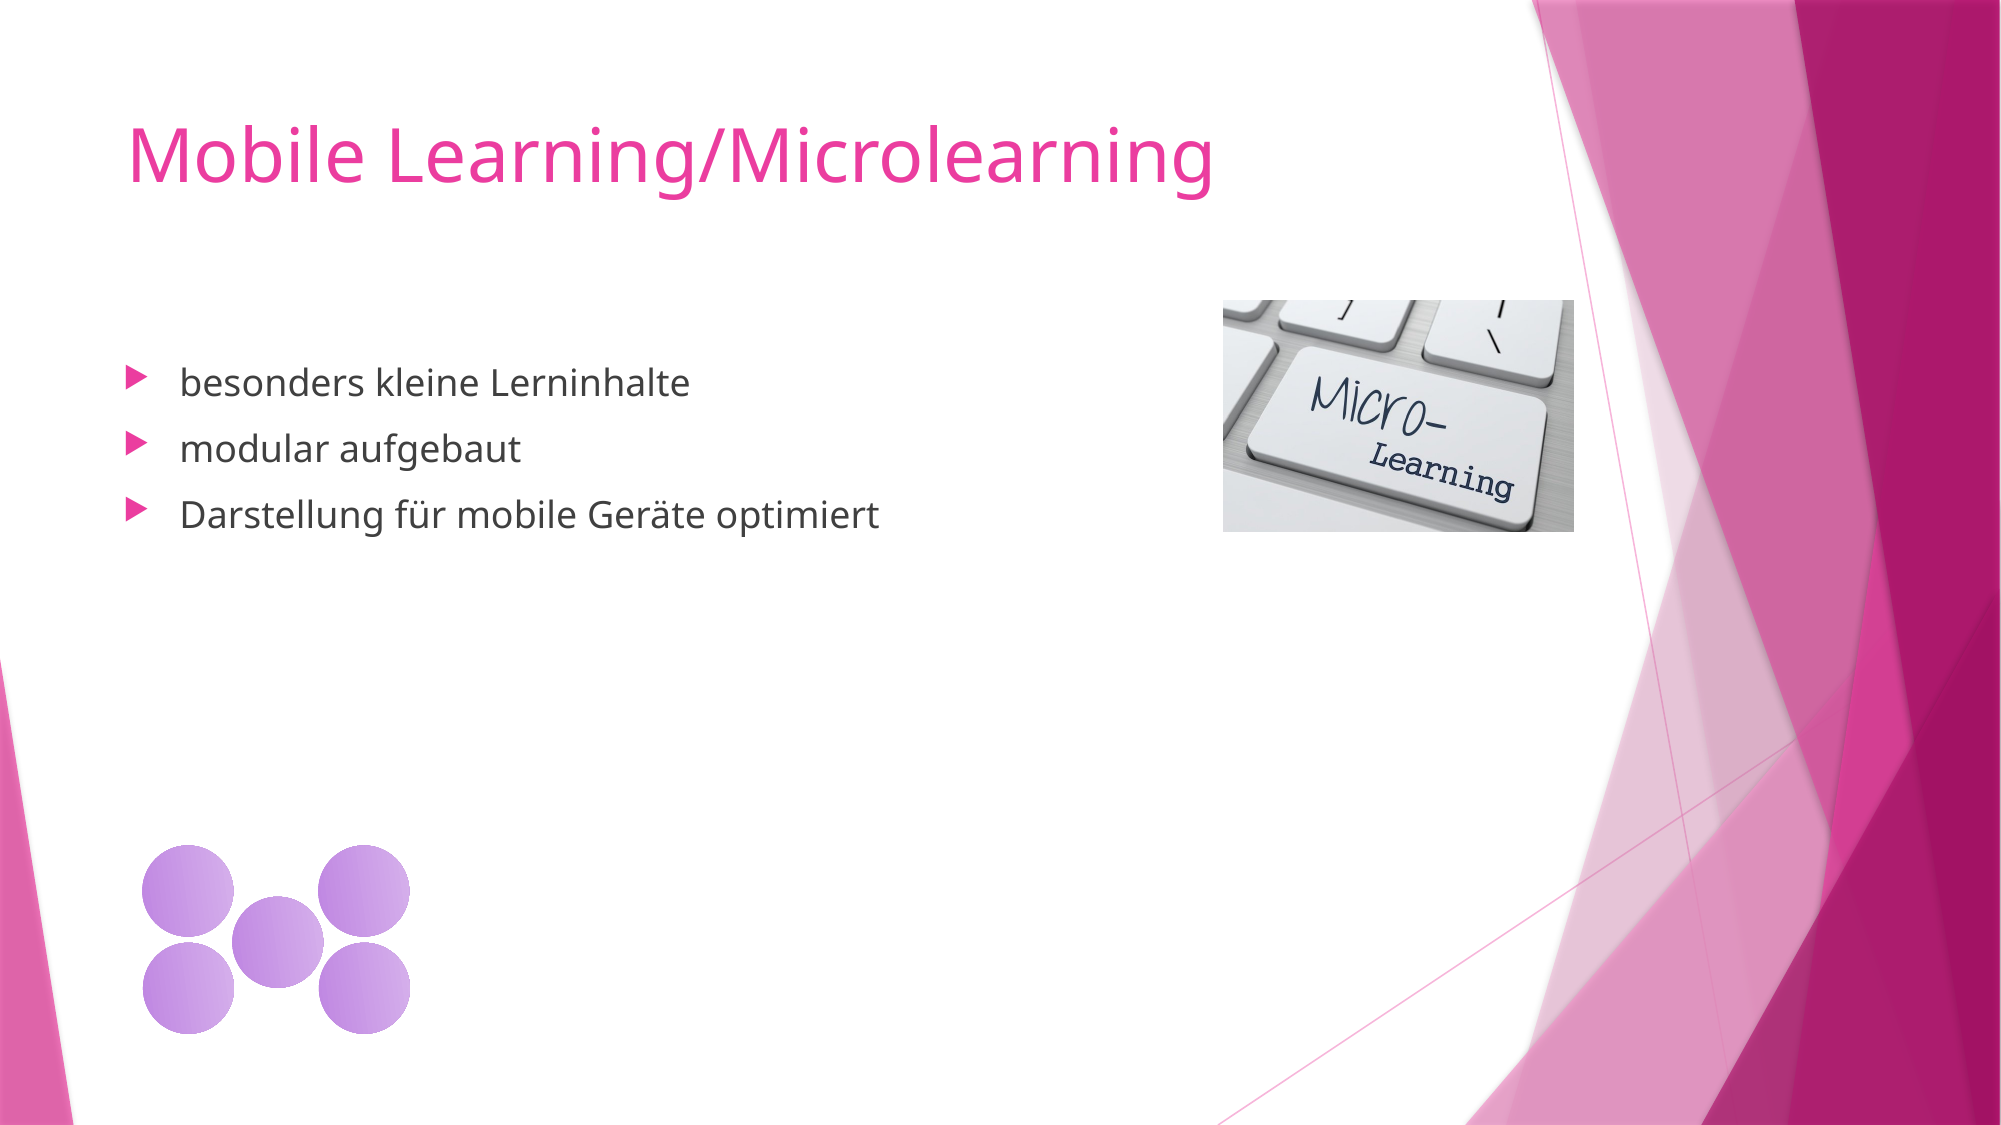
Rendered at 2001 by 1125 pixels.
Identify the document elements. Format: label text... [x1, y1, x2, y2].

text_box [232, 896, 324, 988]
picture [1222, 299, 1574, 532]
text_box [142, 942, 234, 1034]
text_box [142, 845, 234, 937]
text_box [318, 845, 410, 937]
text_box [318, 942, 410, 1034]
list besonders kleine Lerninhalte modular aufgebaut Darstellung für mobile Geräte optimiert [108, 351, 1519, 989]
title Mobile Learning/Microlearning [111, 99, 1522, 317]
